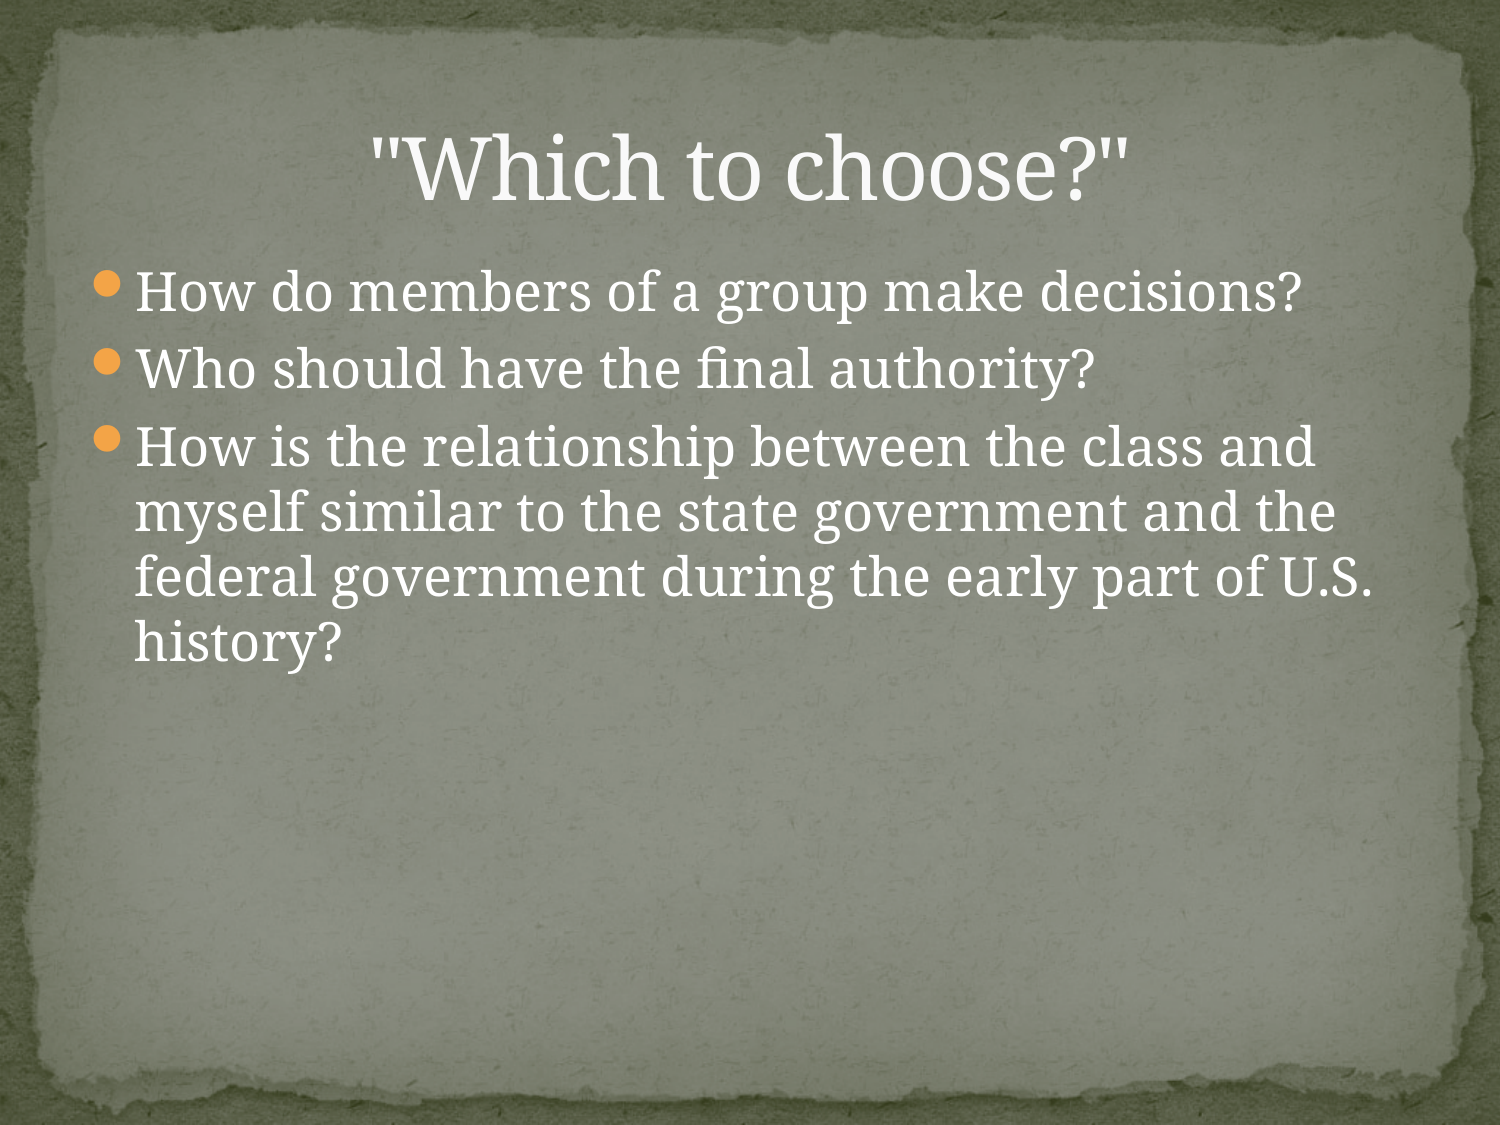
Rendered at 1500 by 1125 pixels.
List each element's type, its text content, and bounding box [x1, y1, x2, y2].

title "Which to choose?" [74, 24, 1425, 225]
list How do members of a group make decisions? Who should have the final authority? How is the relationship between the class and myself similar to the state government and the federal government during the early part of U.S. history? [75, 249, 1425, 1000]
